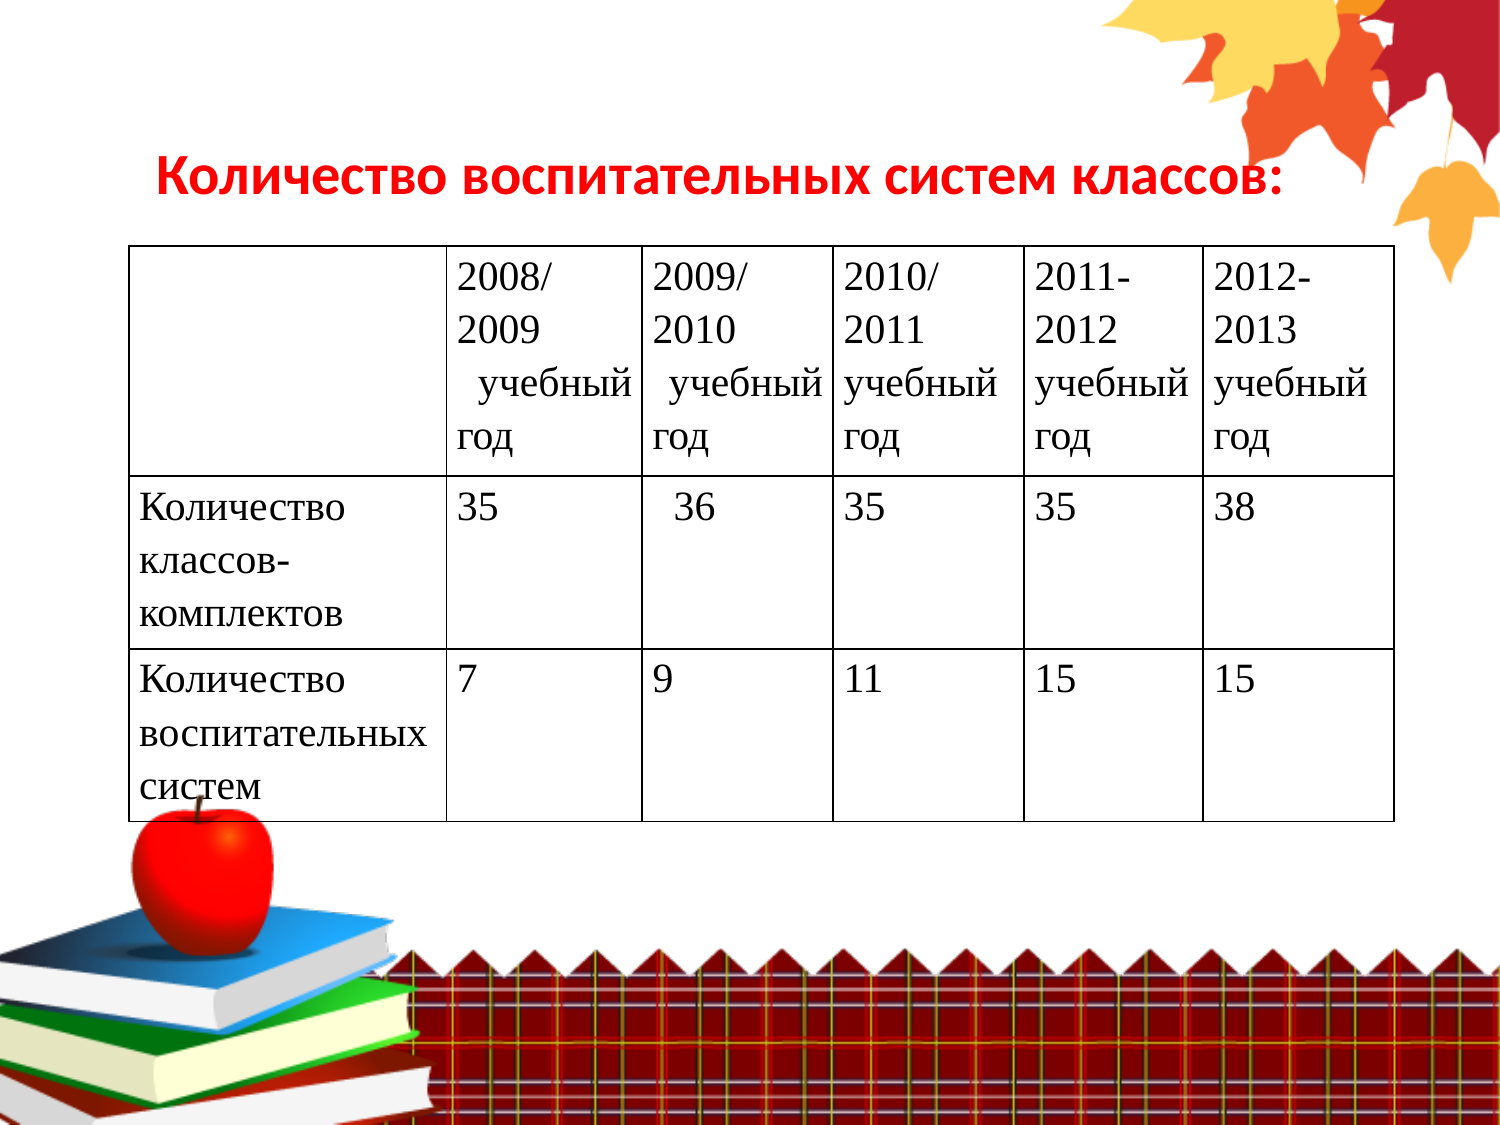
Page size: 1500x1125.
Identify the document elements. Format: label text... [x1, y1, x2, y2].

table_cell 38 [1204, 477, 1393, 648]
table_cell 15 [1025, 650, 1202, 821]
table_cell 7 [447, 650, 641, 821]
text_box Количество воспитательных систем классов: [105, 128, 1336, 284]
table_cell 11 [834, 650, 1023, 821]
table_header 2011-2012 учебный год [1025, 247, 1202, 475]
table_header 2012-2013 учебный год [1204, 247, 1393, 475]
table_header 2009/ 2010 учебный год [643, 247, 832, 475]
table_cell Количество классов-комплектов [130, 477, 446, 648]
table_header 2010/ 2011 учебный год [834, 247, 1023, 475]
table_cell 35 [447, 477, 641, 648]
table_cell 35 [834, 477, 1023, 648]
table_header [130, 247, 446, 475]
table_header 2008/ 2009 учебный год [447, 247, 641, 475]
table_cell 15 [1204, 650, 1393, 821]
table_cell 9 [643, 650, 832, 821]
table_cell 36 [643, 477, 832, 648]
picture [0, 0, 1500, 1125]
table_cell Количество воспитательных систем [130, 650, 446, 821]
table_cell 35 [1025, 477, 1202, 648]
